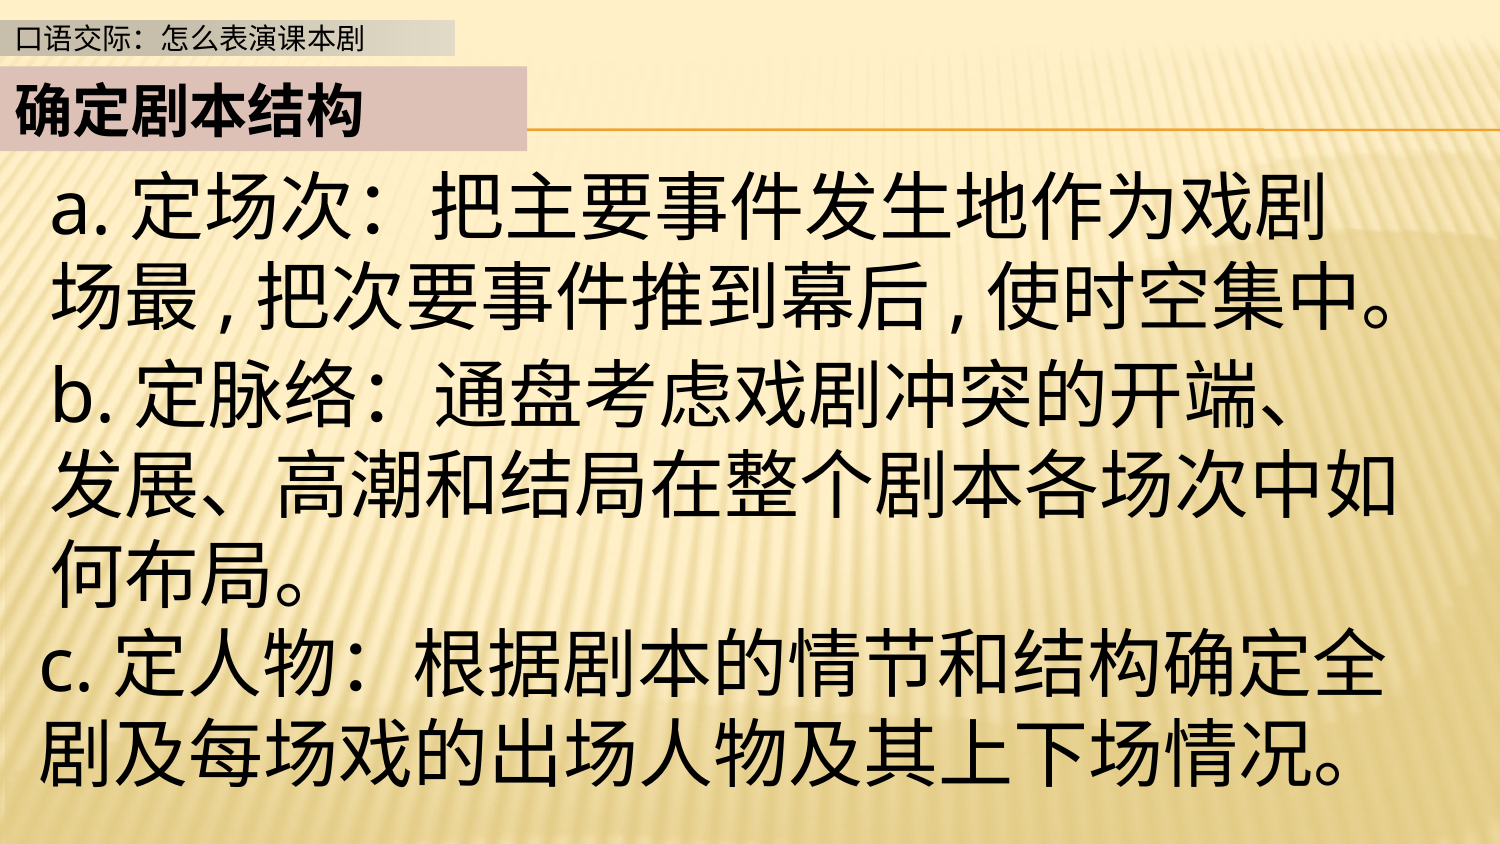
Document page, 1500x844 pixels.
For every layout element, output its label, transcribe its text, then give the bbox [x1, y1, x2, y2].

text_box 确定剧本结构 [0, 66, 528, 152]
text_box a.定场次：把主要事件发生地作为戏剧场最,把次要事件推到幕后,使时空集中。 [35, 152, 1418, 339]
text_box c.定人物：根据剧本的情节和结构确定全剧及每场戏的出场人物及其上下场情况。 [23, 608, 1407, 804]
text_box b.定脉络：通盘考虑戏剧冲突的开端、发展、高潮和结局在整个剧本各场次中如何布局。 [35, 339, 1418, 625]
